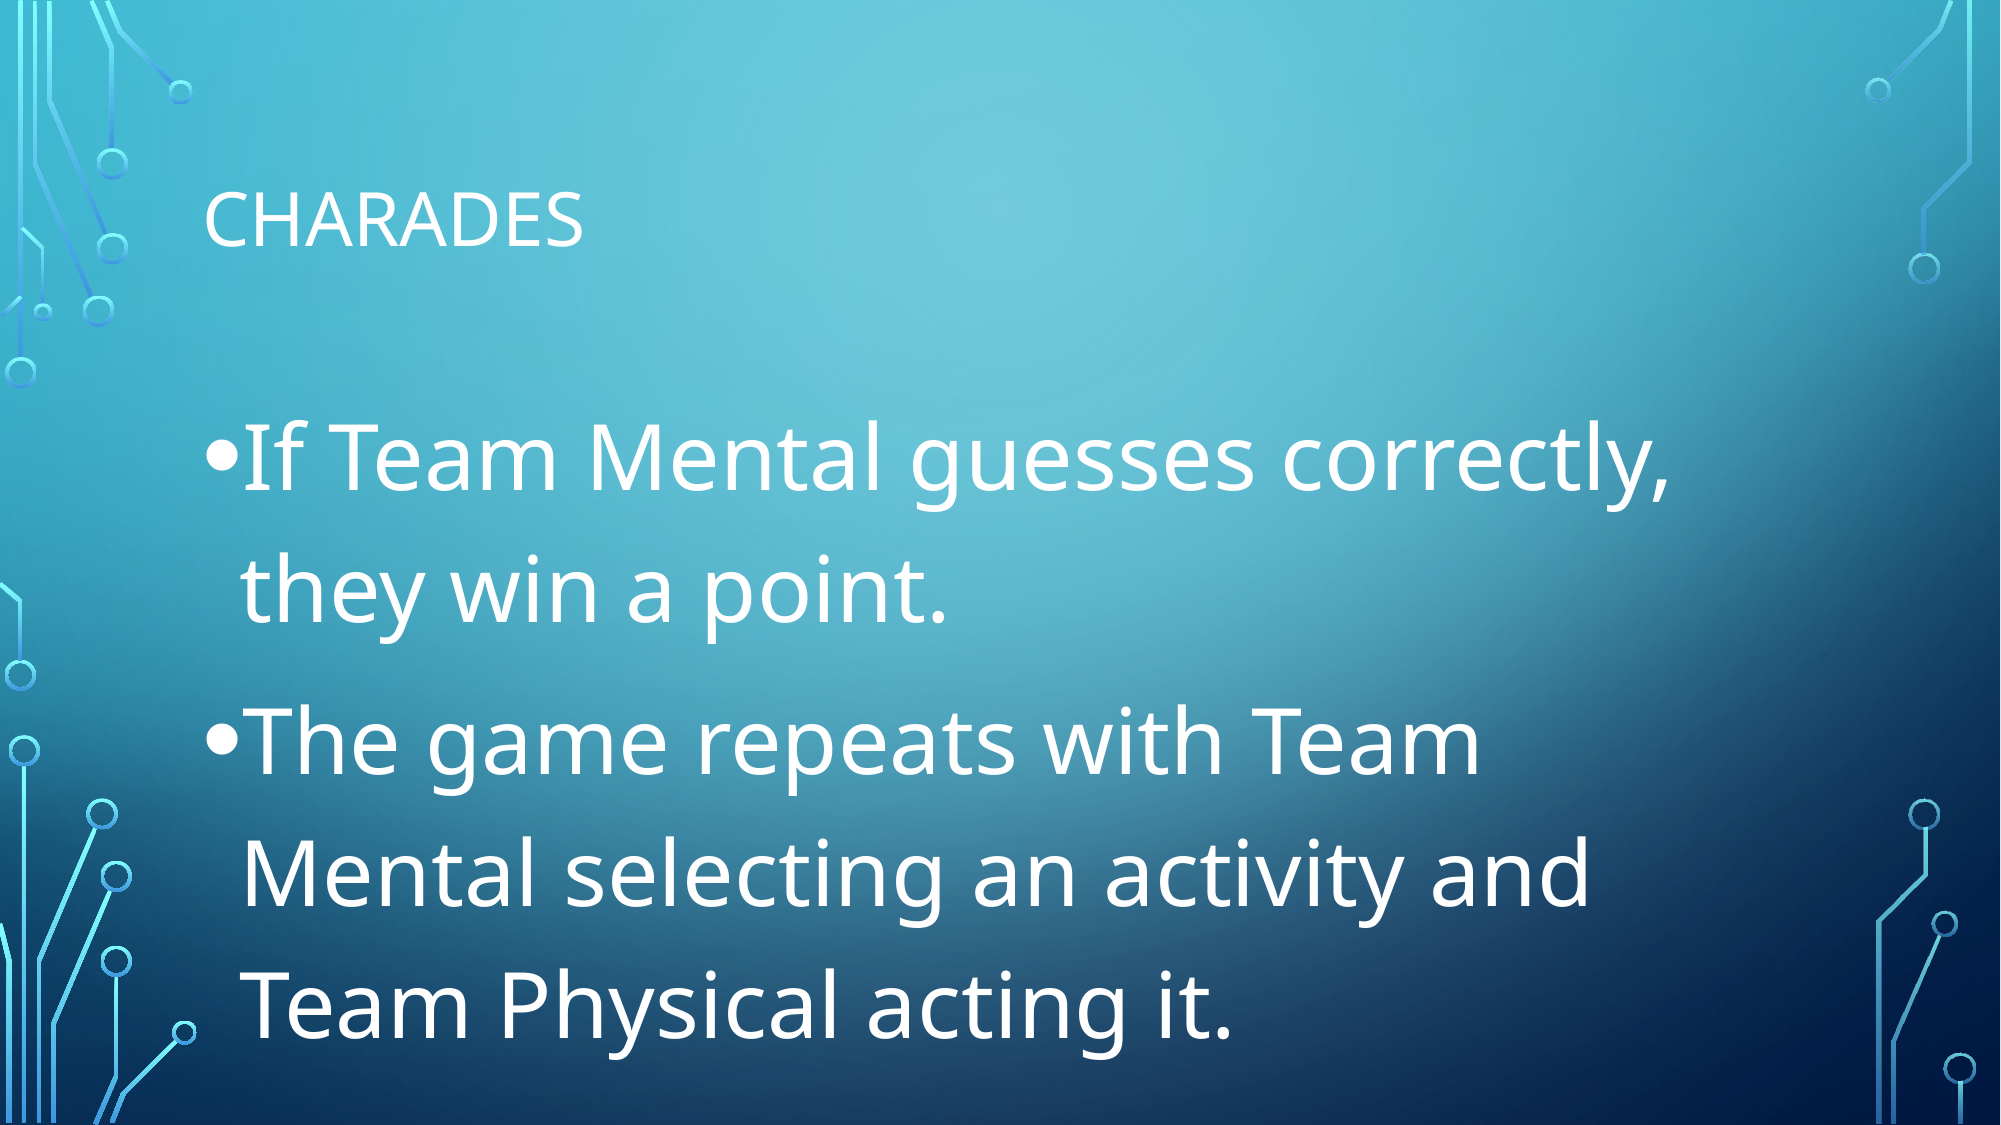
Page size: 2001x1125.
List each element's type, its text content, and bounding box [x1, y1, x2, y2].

title charades [187, 101, 1813, 344]
list If Team Mental guesses correctly, they win a point. The game repeats with Team Mental selecting an activity and Team Physical acting it. [187, 369, 1813, 950]
